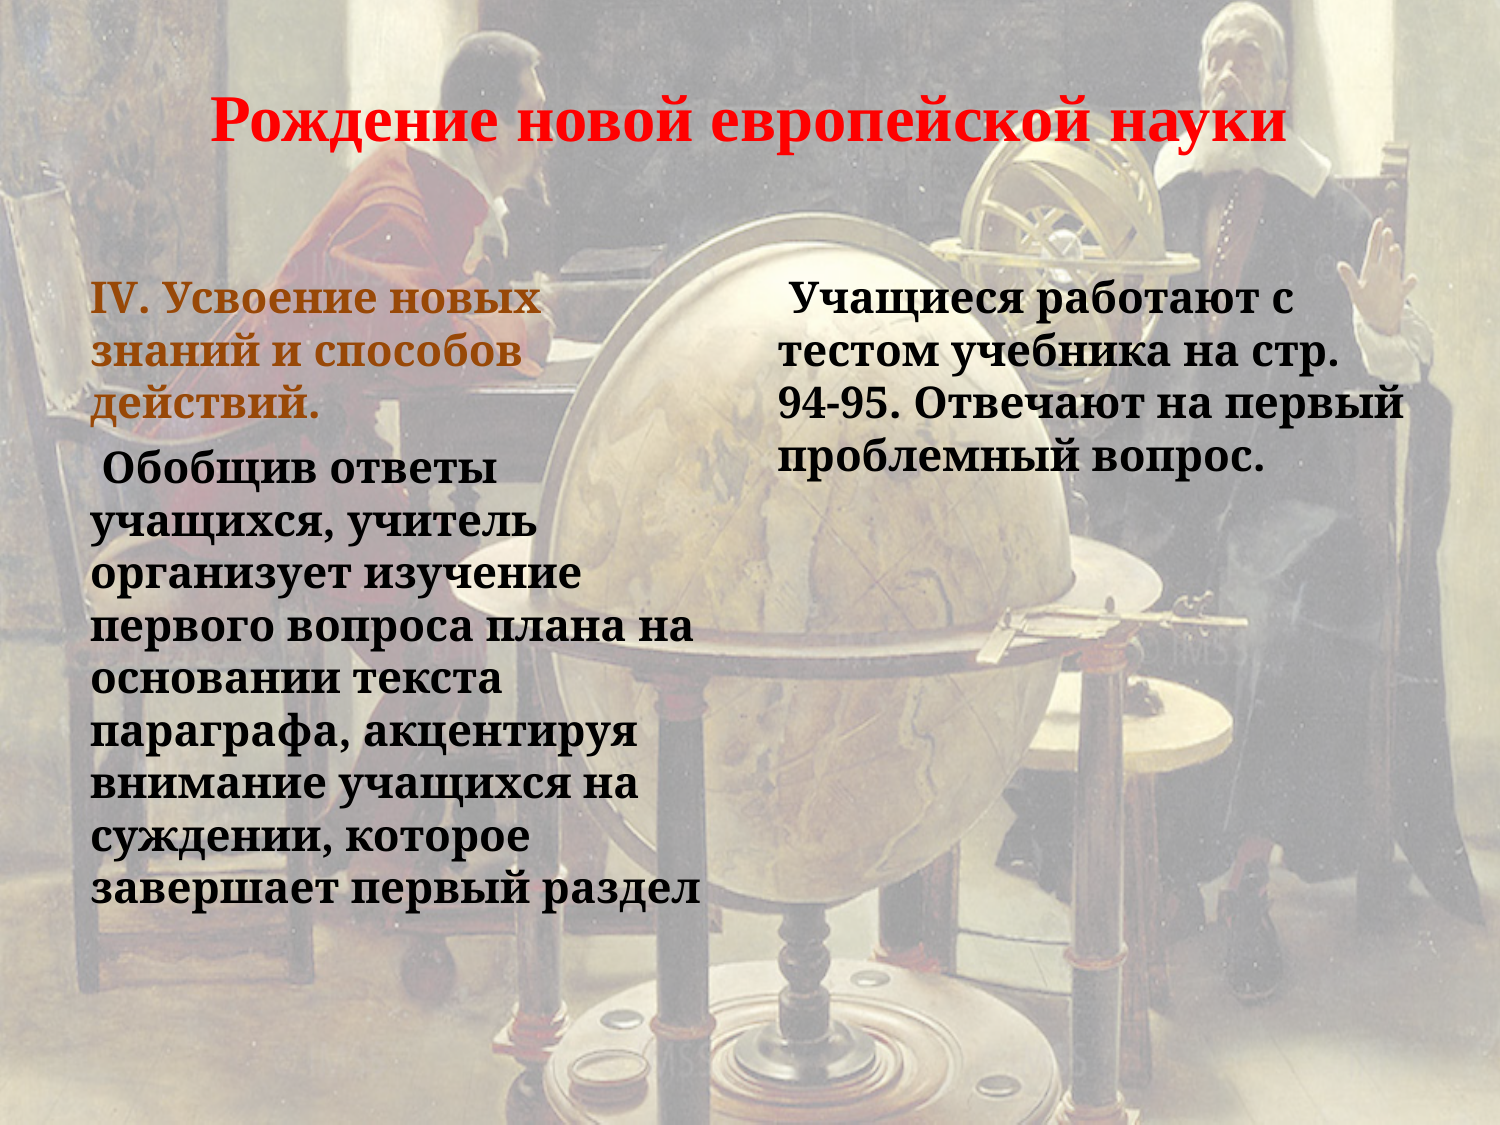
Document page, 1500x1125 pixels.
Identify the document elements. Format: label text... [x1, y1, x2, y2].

list Учащиеся работают с тестом учебника на стр. 94-95. Отвечают на первый проблемный вопрос. [762, 262, 1425, 1005]
list IV. Усвоение новых знаний и способов действий. Обобщив ответы учащихся, учитель организует изучение первого вопроса плана на основании текста параграфа, акцентируя внимание учащихся на суждении, которое завершает первый раздел [75, 262, 738, 1005]
title Рождение новой европейской науки [75, 45, 1425, 185]
